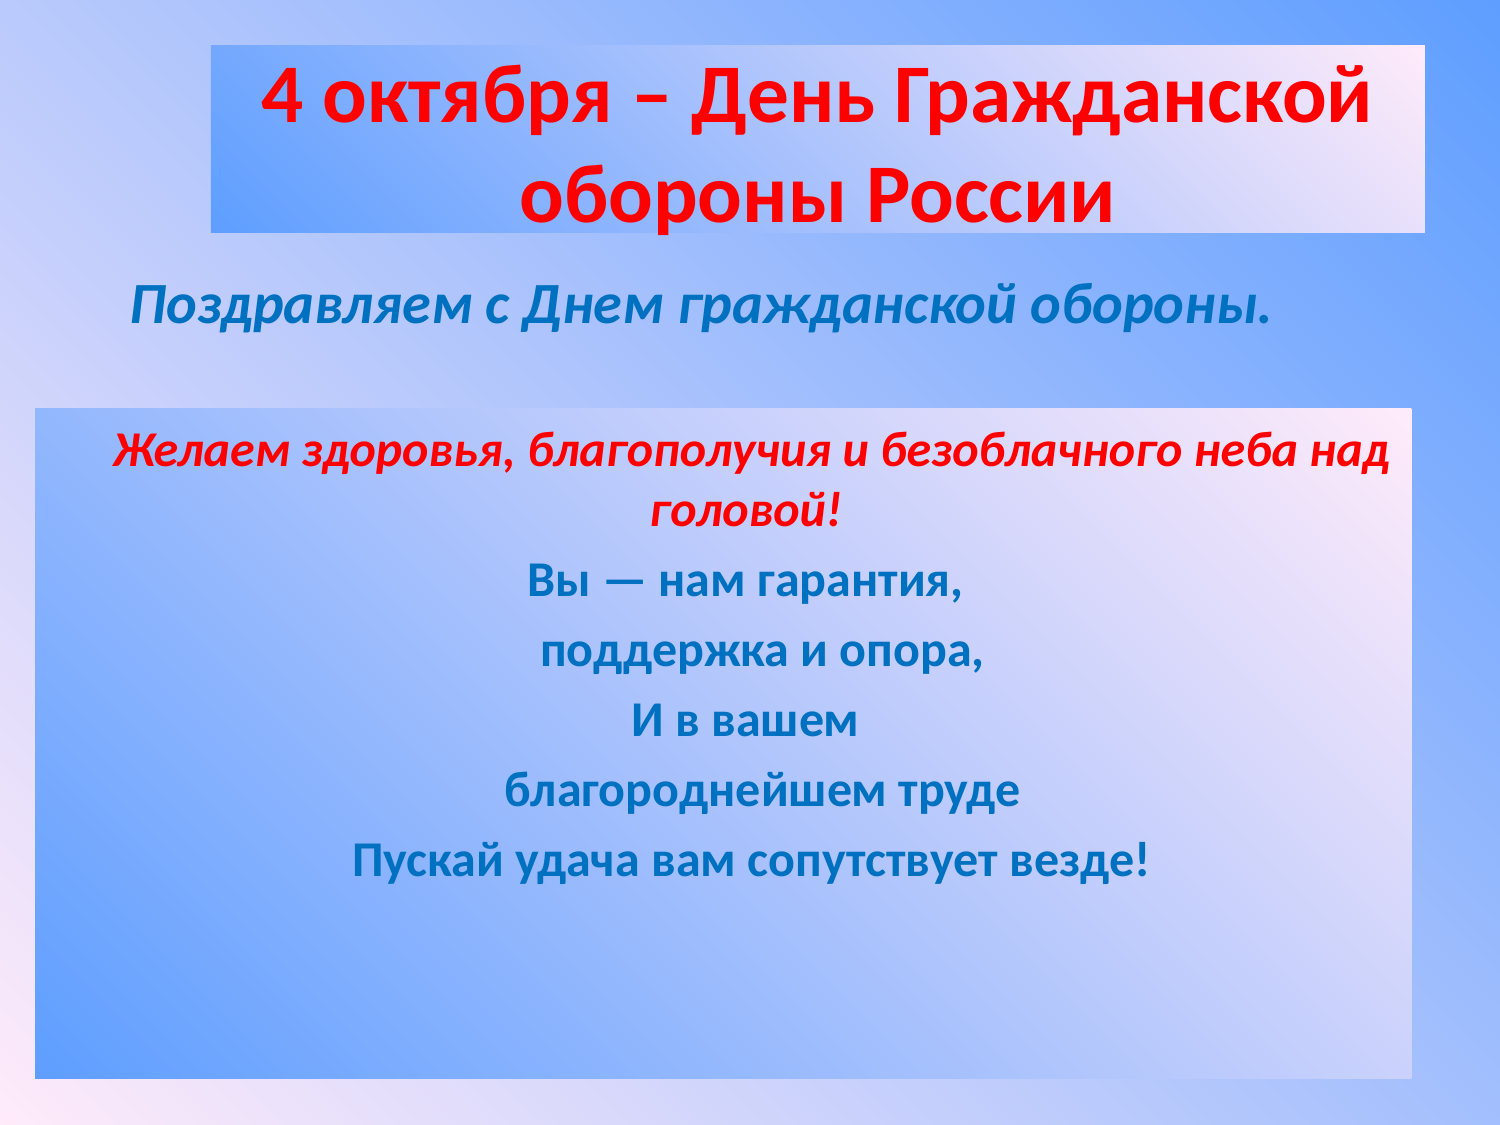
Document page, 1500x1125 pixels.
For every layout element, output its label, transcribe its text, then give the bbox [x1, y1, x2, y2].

text_box Поздравляем с Днем гражданской обороны. [58, 257, 1465, 364]
title 4 октября – День Гражданской обороны России [210, 45, 1425, 233]
text_box Желаем здоровья, благополучия и безоблачного неба над головой! Вы — нам гарантия, поддержка и опора, И в вашем благороднейшем труде Пускай удача вам сопутствует везде! [35, 408, 1412, 1079]
